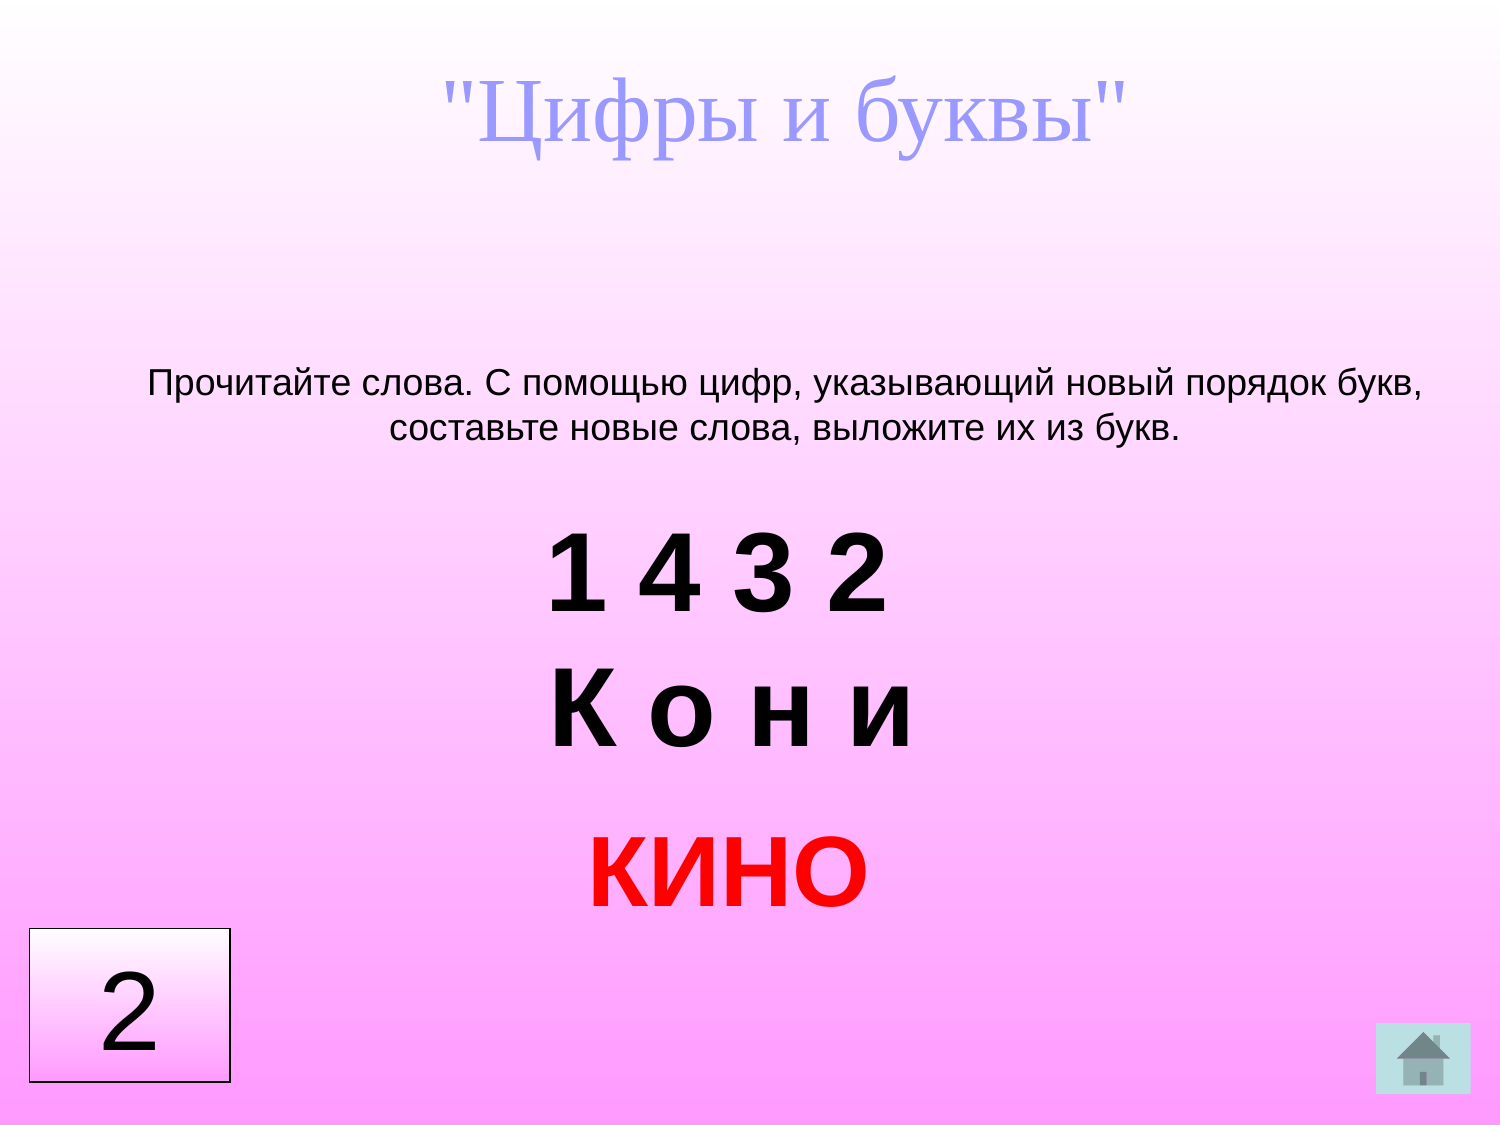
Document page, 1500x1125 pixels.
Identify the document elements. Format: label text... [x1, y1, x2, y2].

text_box "Цифры и буквы" [312, 42, 1258, 350]
text_box Прочитайте слова. С помощью цифр, указывающий новый порядок букв, составьте новые слова, выложите их из букв. [112, 350, 1459, 455]
text_box КИНО [572, 798, 886, 934]
text_box 2 [29, 928, 231, 1083]
text_box [1376, 1023, 1471, 1095]
text_box 1 4 3 2 К о н и [502, 491, 995, 777]
